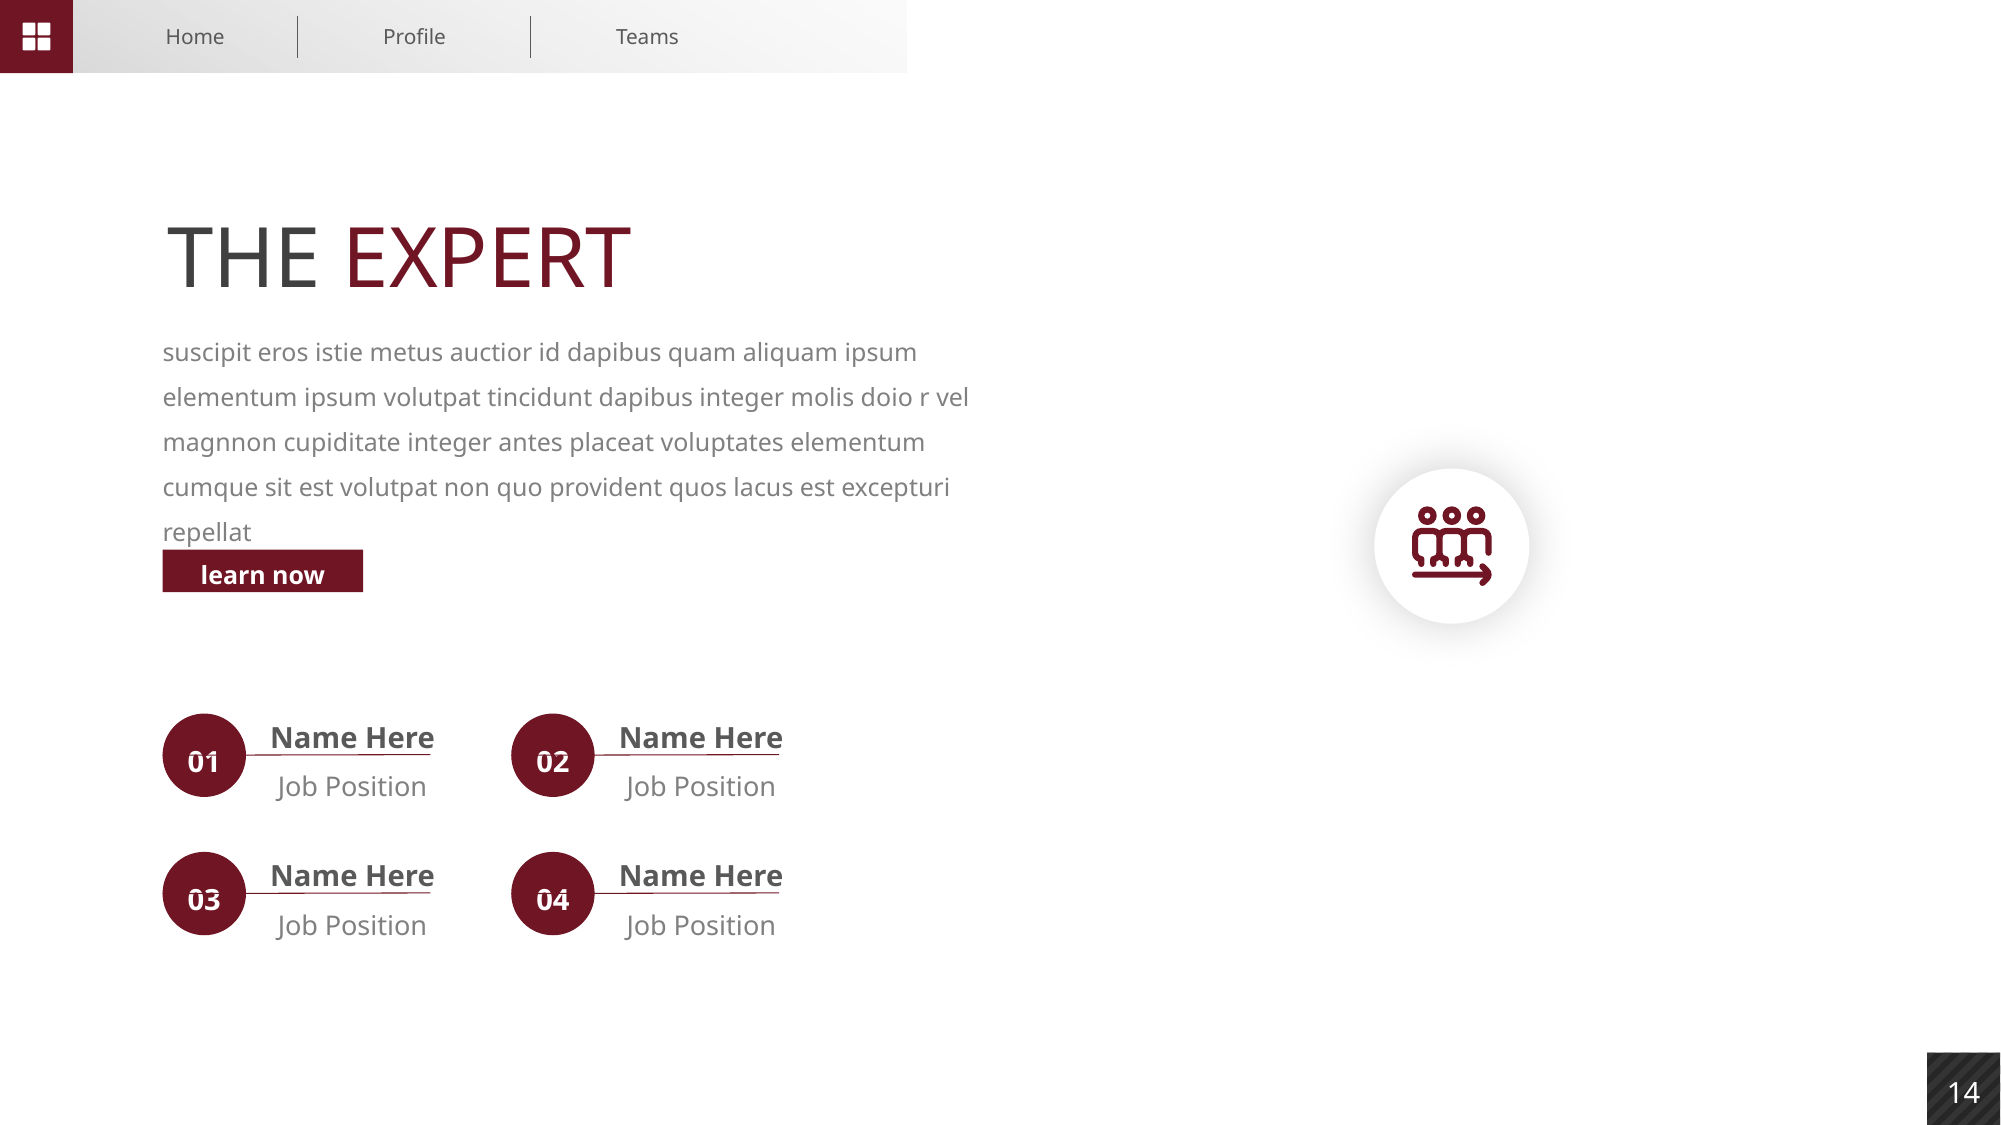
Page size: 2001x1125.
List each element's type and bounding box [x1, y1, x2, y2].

text_box [0, 0, 2001, 1125]
